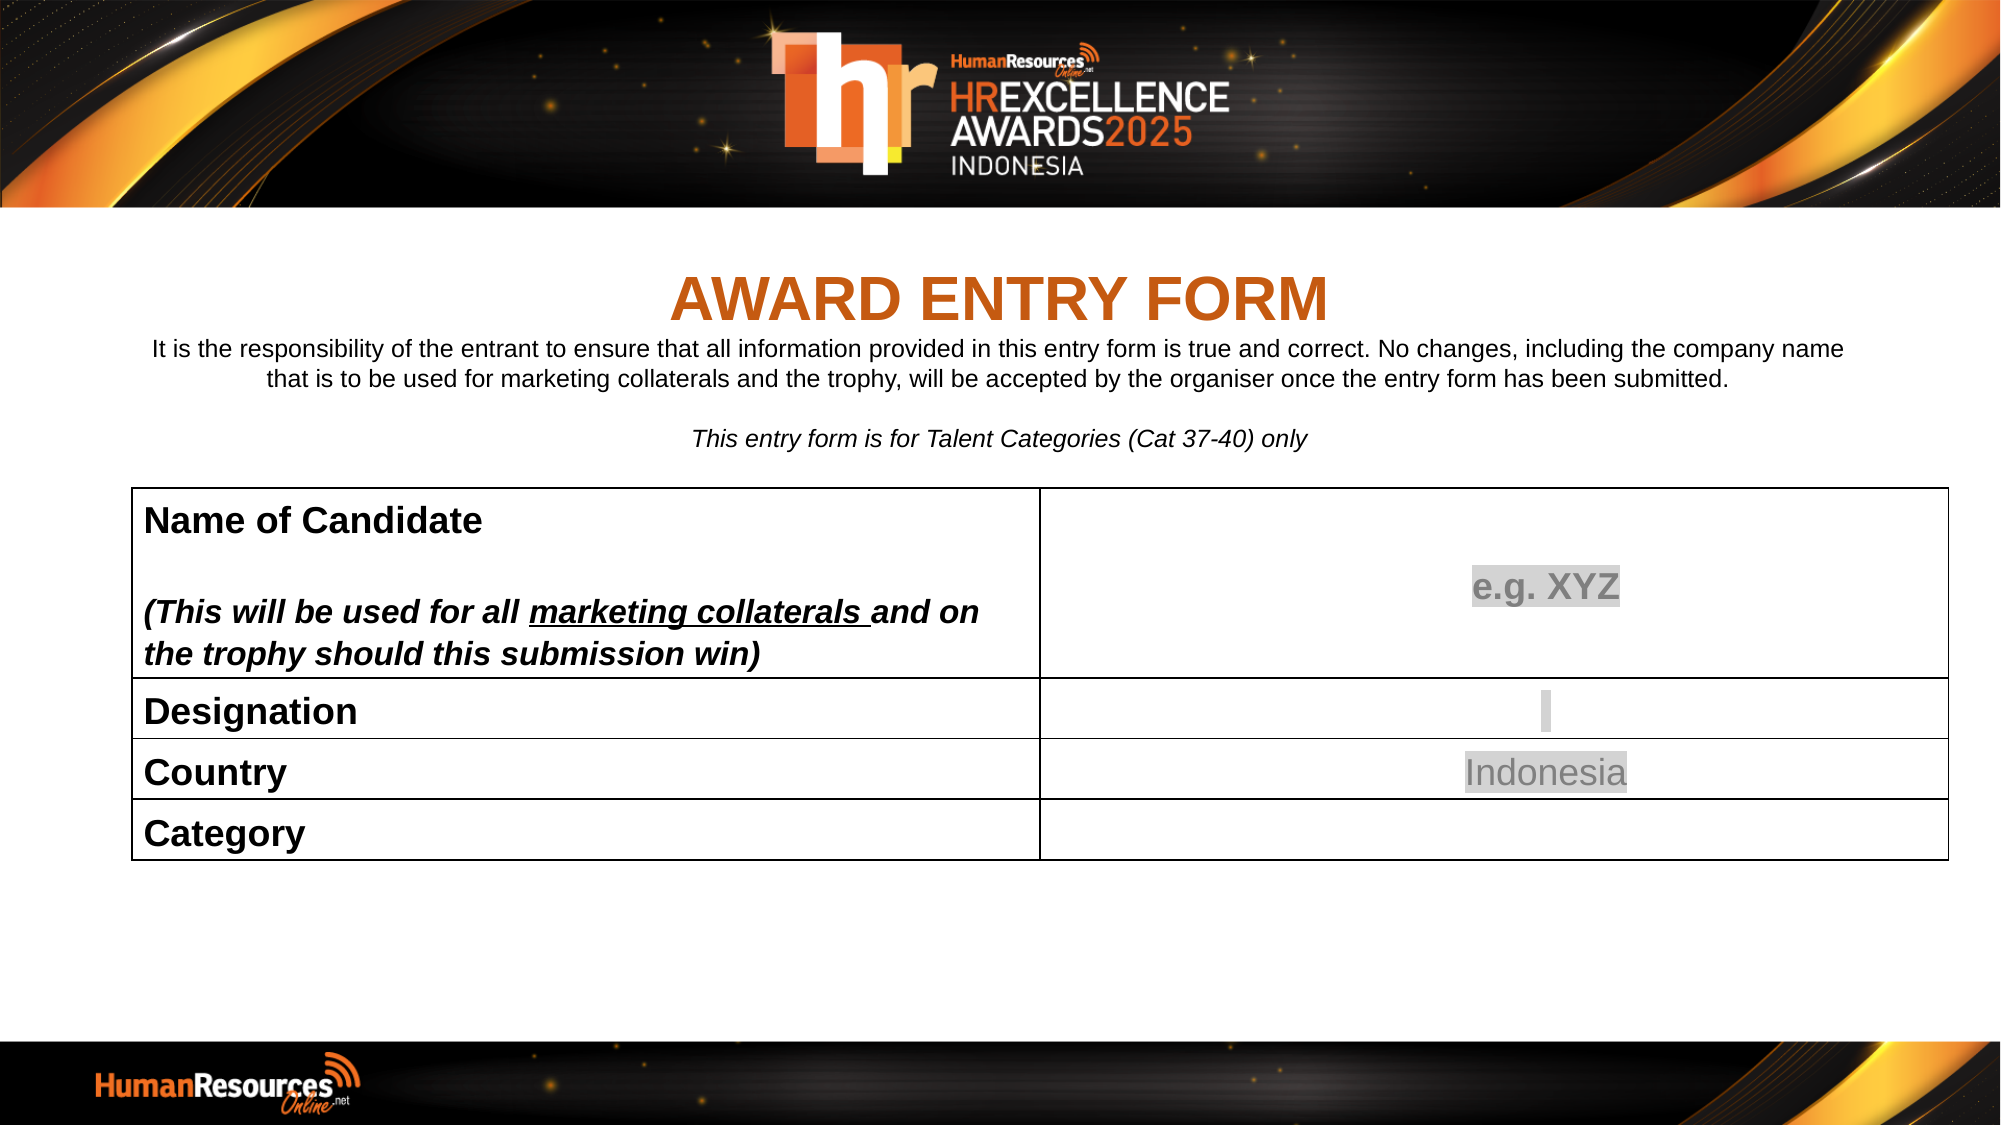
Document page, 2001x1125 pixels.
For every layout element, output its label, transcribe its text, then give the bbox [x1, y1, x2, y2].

table_cell Indonesia [1041, 739, 1948, 798]
picture [0, 0, 2001, 1125]
table_header e.g. XYZ [1041, 489, 1948, 677]
table_cell Country [133, 739, 1039, 798]
table_cell Designation [133, 679, 1039, 738]
table_cell Category [133, 800, 1039, 859]
table_cell [1041, 679, 1948, 738]
table_header Name of Candidate (This will be used for all marketing collaterals and on the trophy should this submission win) [133, 489, 1039, 677]
text_box AWARD ENTRY FORM It is the responsibility of the entrant to ensure that all information provided in this entry form is true and correct. No changes, including the company name that is to be used for marketing collaterals and the trophy, will be accepted by the organiser once the entry form has been submitted. This entry form is for Talent Categories (Cat 37-40) only [132, 250, 1868, 460]
table_cell [1041, 800, 1948, 859]
